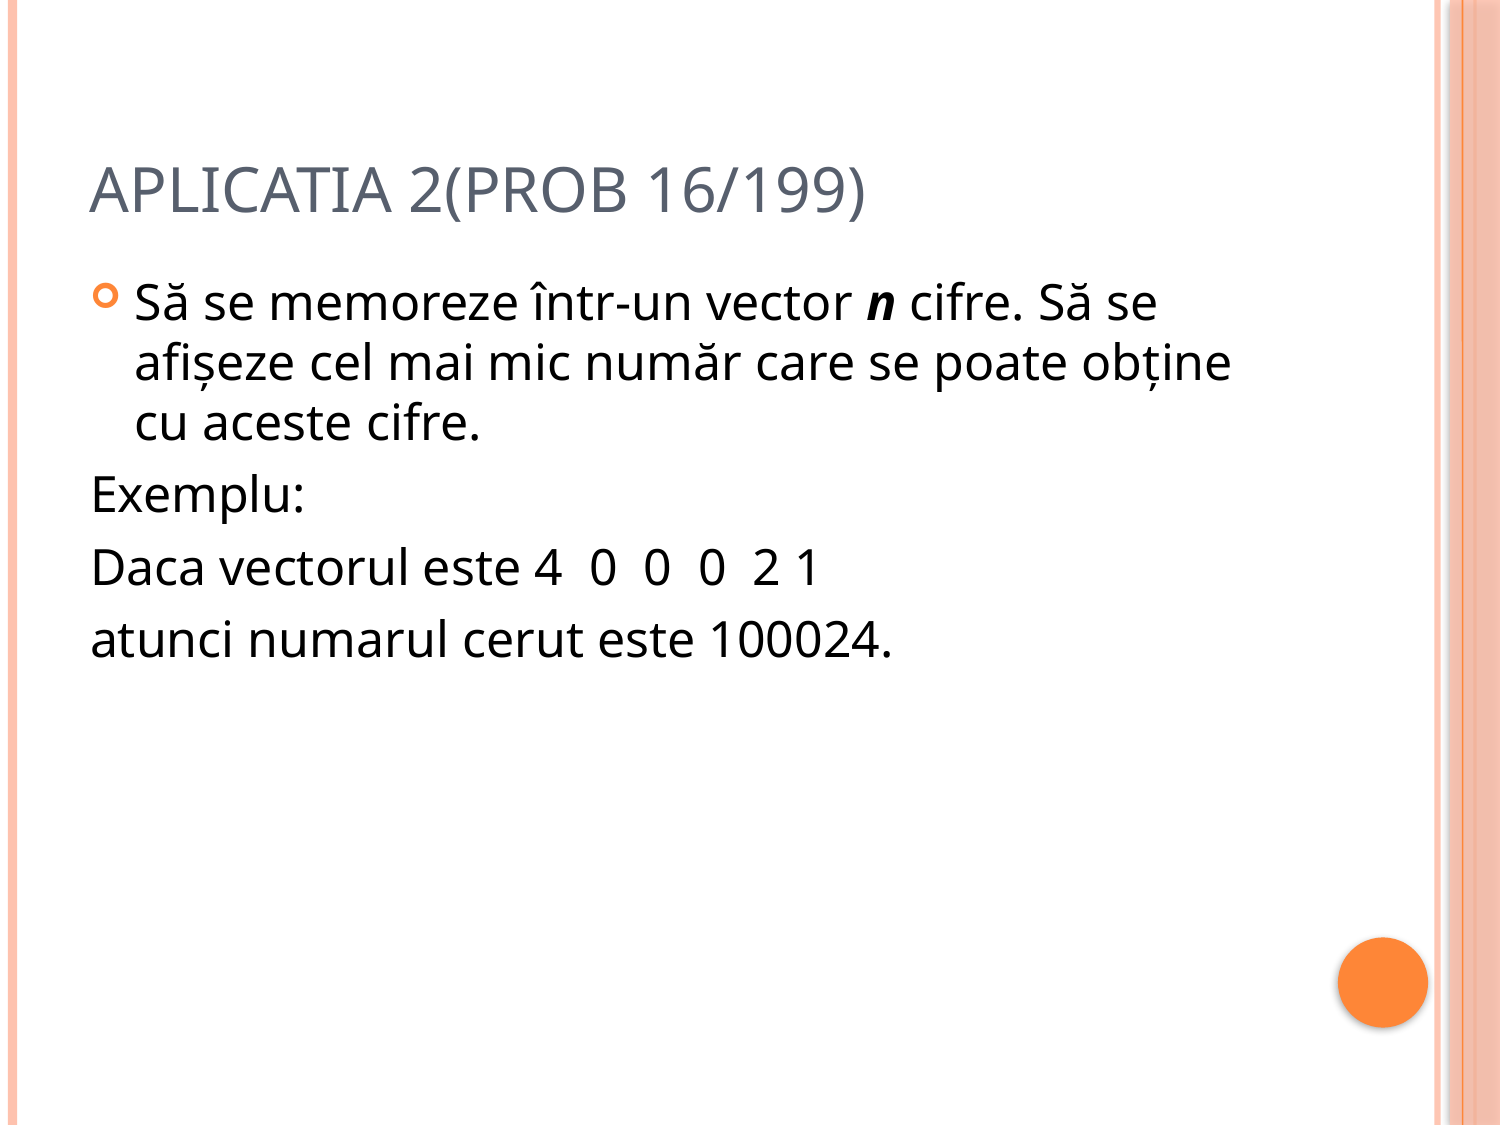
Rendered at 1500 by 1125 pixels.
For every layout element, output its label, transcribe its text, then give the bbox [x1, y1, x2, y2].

title Aplicatia 2(Prob 16/199) [75, 45, 1300, 233]
list Să se memoreze într-un vector n cifre. Să se afișeze cel mai mic număr care se poate obține cu aceste cifre. Exemplu: Daca vectorul este 4 0 0 0 2 1 atunci numarul cerut este 100024. [75, 262, 1300, 1062]
